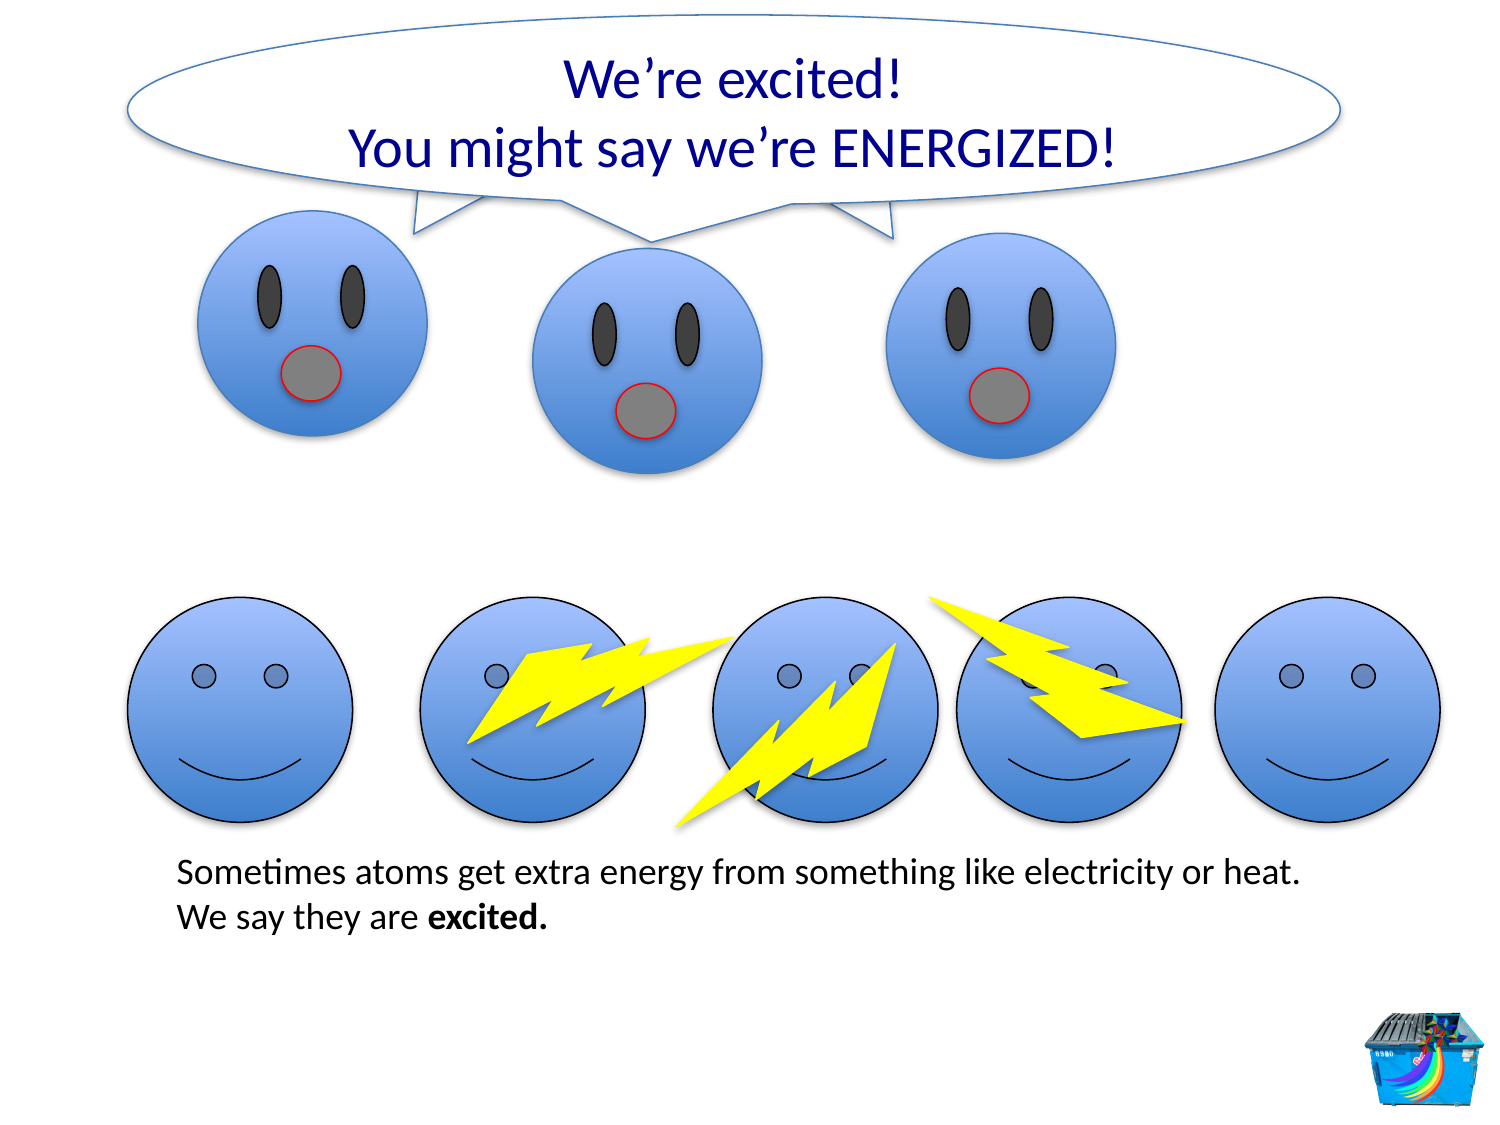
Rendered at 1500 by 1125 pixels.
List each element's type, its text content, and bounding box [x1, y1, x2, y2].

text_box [127, 14, 1341, 246]
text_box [197, 254, 428, 437]
picture [1363, 1011, 1486, 1108]
text_box [1000, 596, 1183, 717]
text_box [675, 642, 897, 828]
text_box [928, 596, 1188, 739]
text_box [467, 636, 735, 744]
text_box [1214, 596, 1441, 824]
text_box [126, 596, 354, 824]
text_box [712, 596, 939, 824]
text_box [419, 596, 647, 824]
text_box [955, 643, 1181, 824]
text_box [532, 254, 763, 474]
subtitle Sometimes atoms get extra energy from something like electricity or heat. We say they are excited. [161, 839, 1346, 1125]
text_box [886, 254, 1116, 459]
